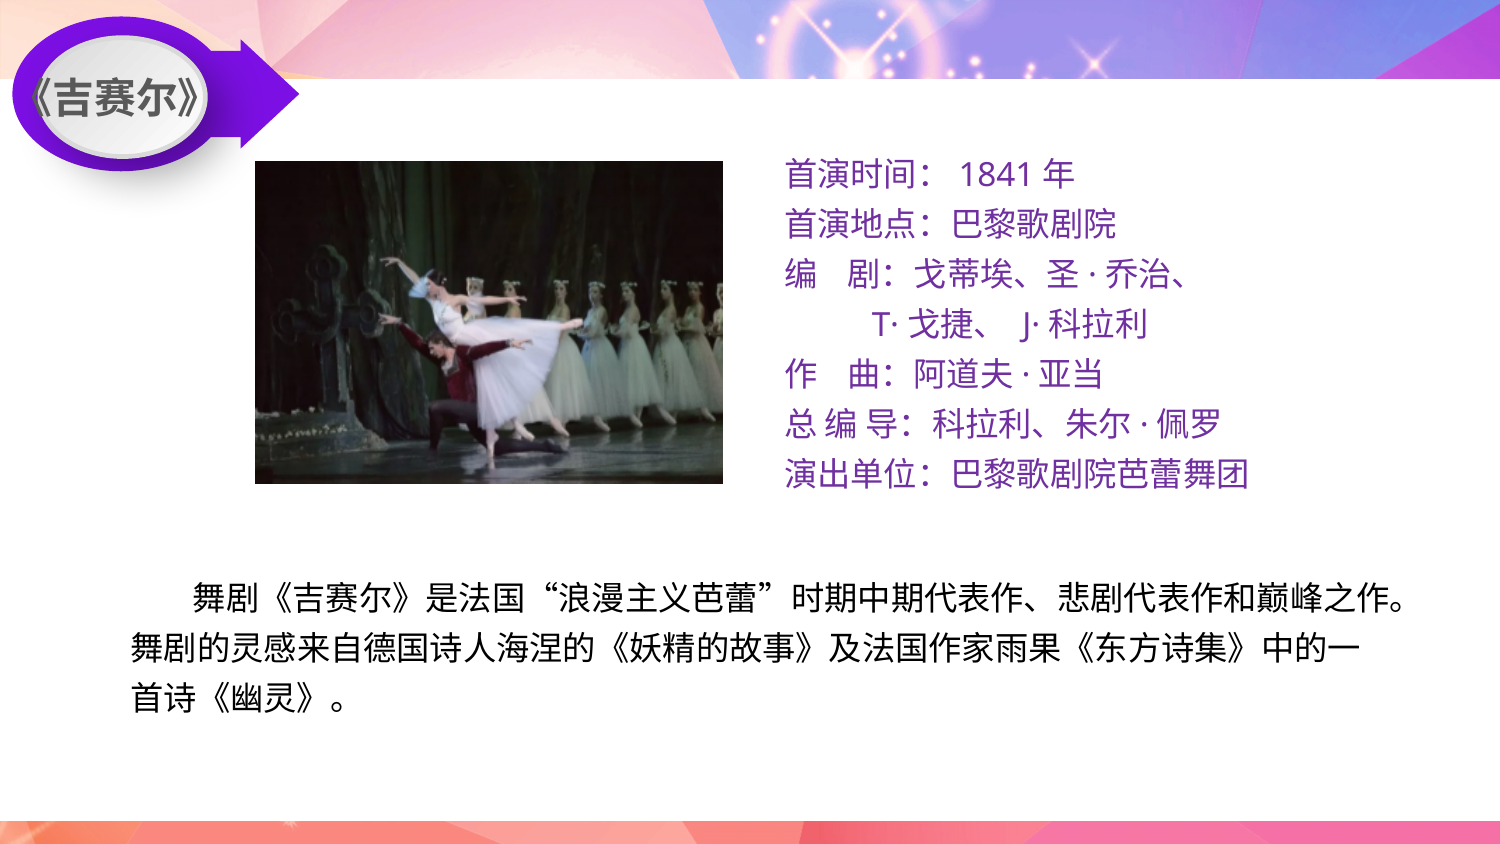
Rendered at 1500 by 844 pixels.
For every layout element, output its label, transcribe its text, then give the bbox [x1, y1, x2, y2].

text_box 首演时间：1841年 首演地点：巴黎歌剧院 编 剧：戈蒂埃、圣·乔治、 T·戈捷、 J·科拉利 作 曲：阿道夫·亚当 总 编 导：科拉利、朱尔·佩罗 演出单位：巴黎歌剧院芭蕾舞团 [722, 135, 1379, 526]
picture [0, 821, 1500, 844]
picture [0, 0, 1500, 79]
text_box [0, 16, 300, 172]
picture [255, 161, 723, 484]
text_box 舞剧《吉赛尔》是法国“浪漫主义芭蕾”时期中期代表作、悲剧代表作和巅峰之作。舞剧的灵感来自德国诗人海涅的《妖精的故事》及法国作家雨果《东方诗集》中的一首诗《幽灵》。 [116, 559, 1405, 759]
